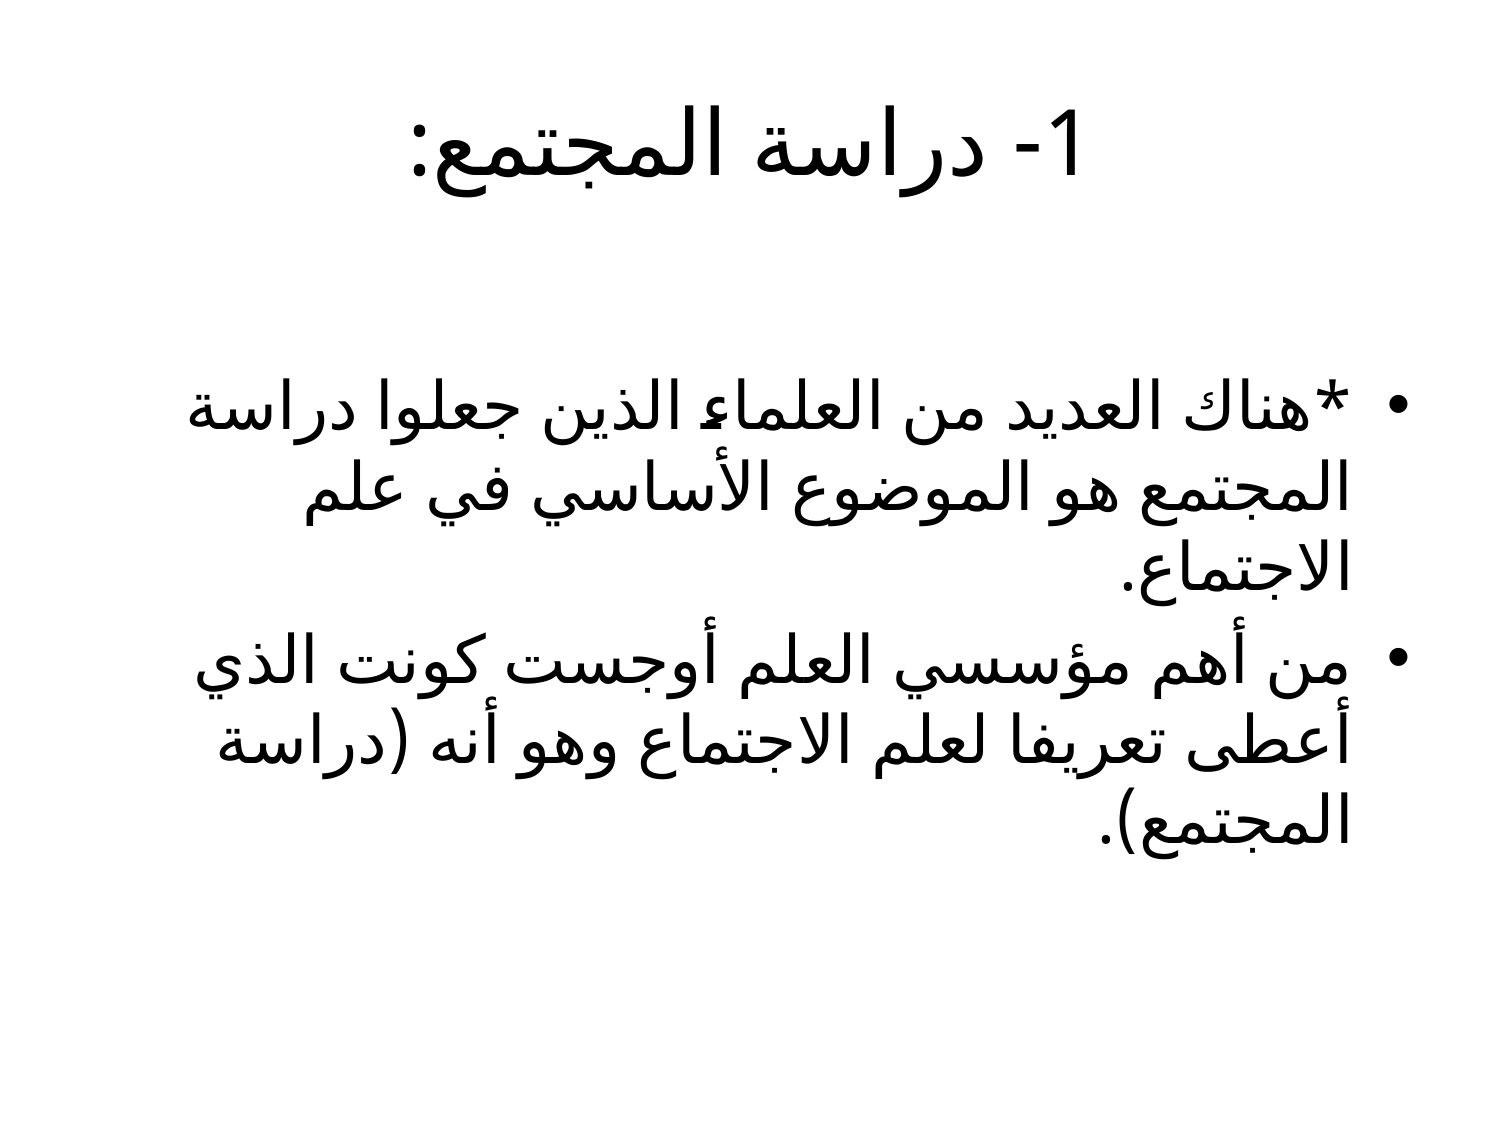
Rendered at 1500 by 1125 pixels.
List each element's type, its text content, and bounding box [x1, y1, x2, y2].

list *هناك العديد من العلماء الذين جعلوا دراسة المجتمع هو الموضوع الأساسي في علم الاجتماع. من أهم مؤسسي العلم أوجست كونت الذي أعطى تعريفا لعلم الاجتماع وهو أنه (دراسة المجتمع). [75, 262, 1425, 1005]
title 1- دراسة المجتمع: [75, 45, 1425, 233]
